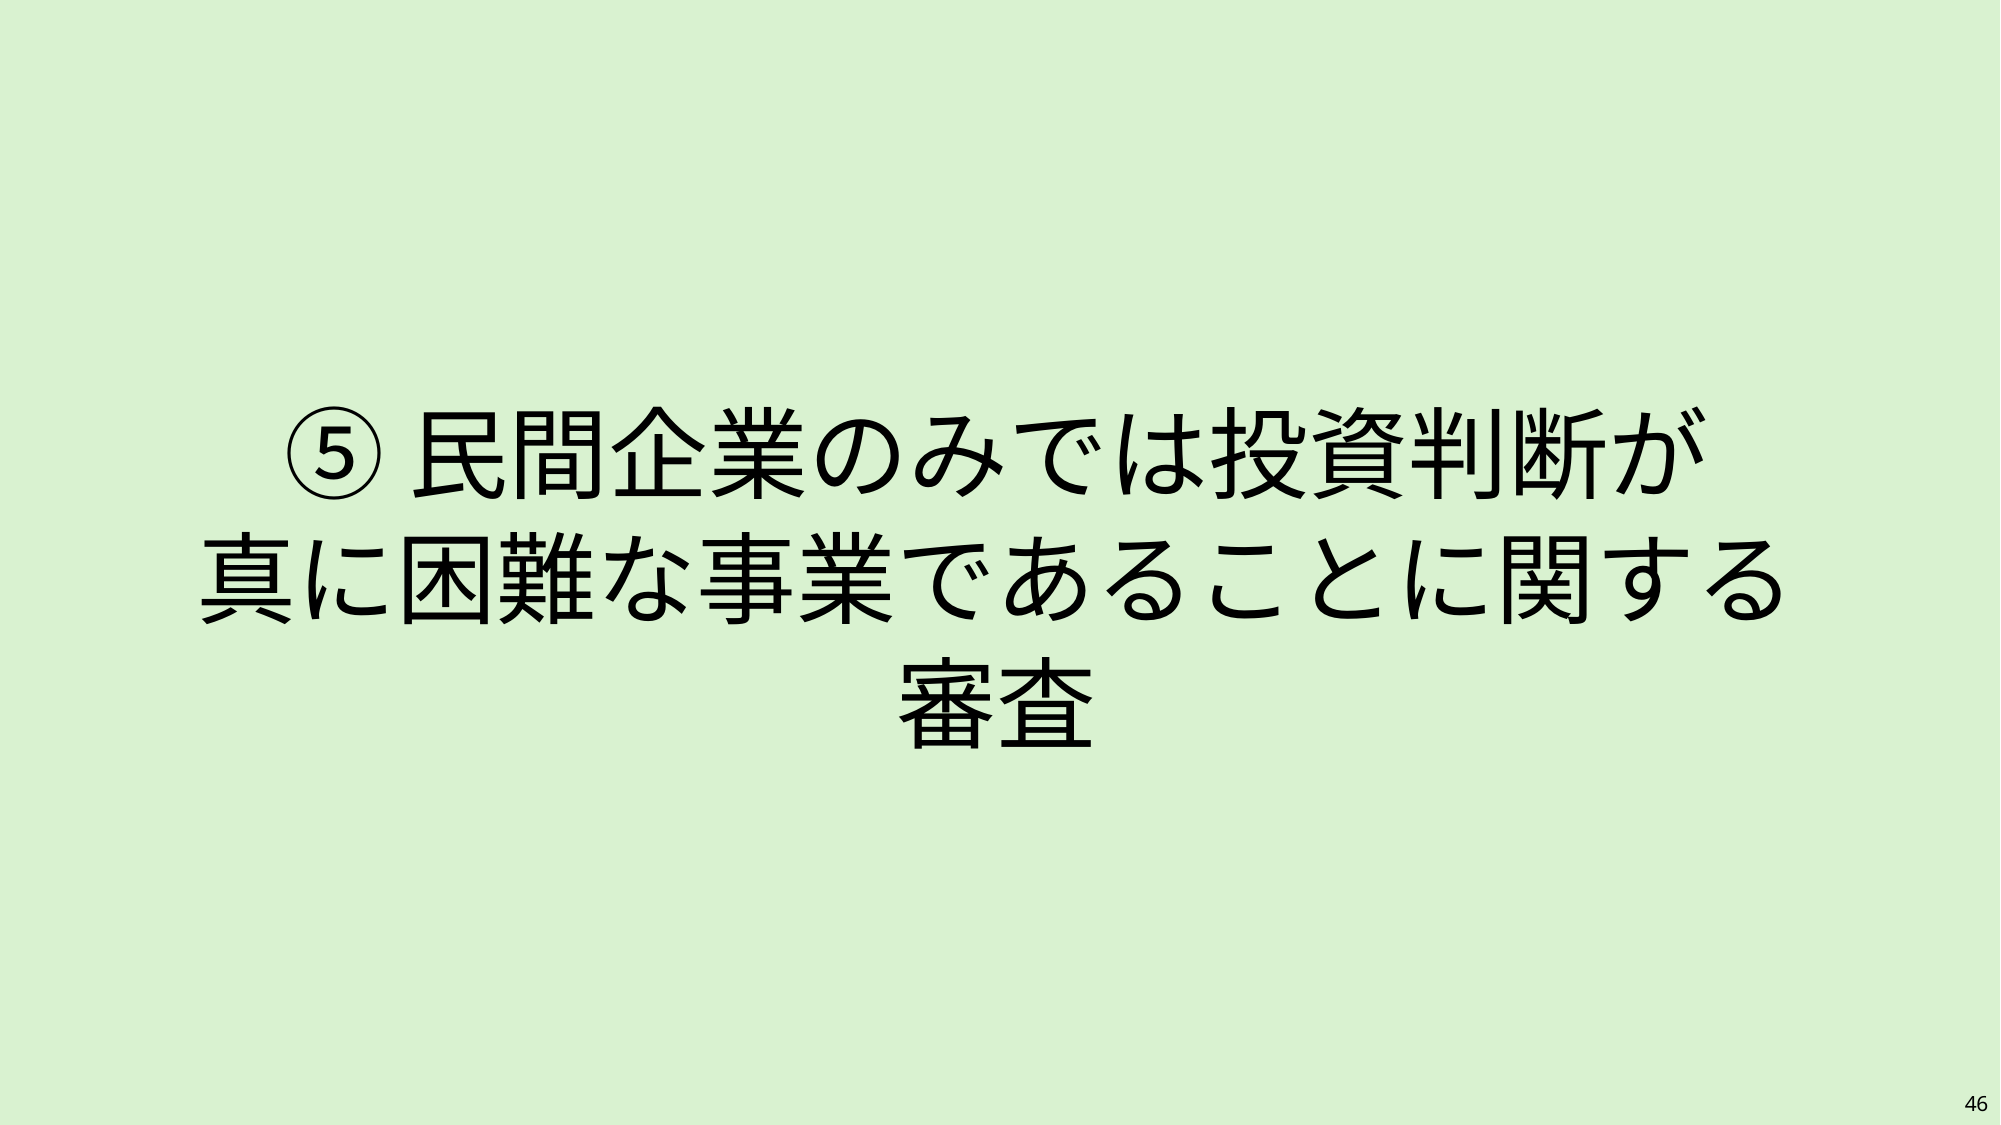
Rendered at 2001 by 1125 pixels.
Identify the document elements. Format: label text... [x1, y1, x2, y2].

text_box ⑤民間企業のみでは投資判断が 真に困難な事業であることに関する審査 [125, 298, 1867, 827]
